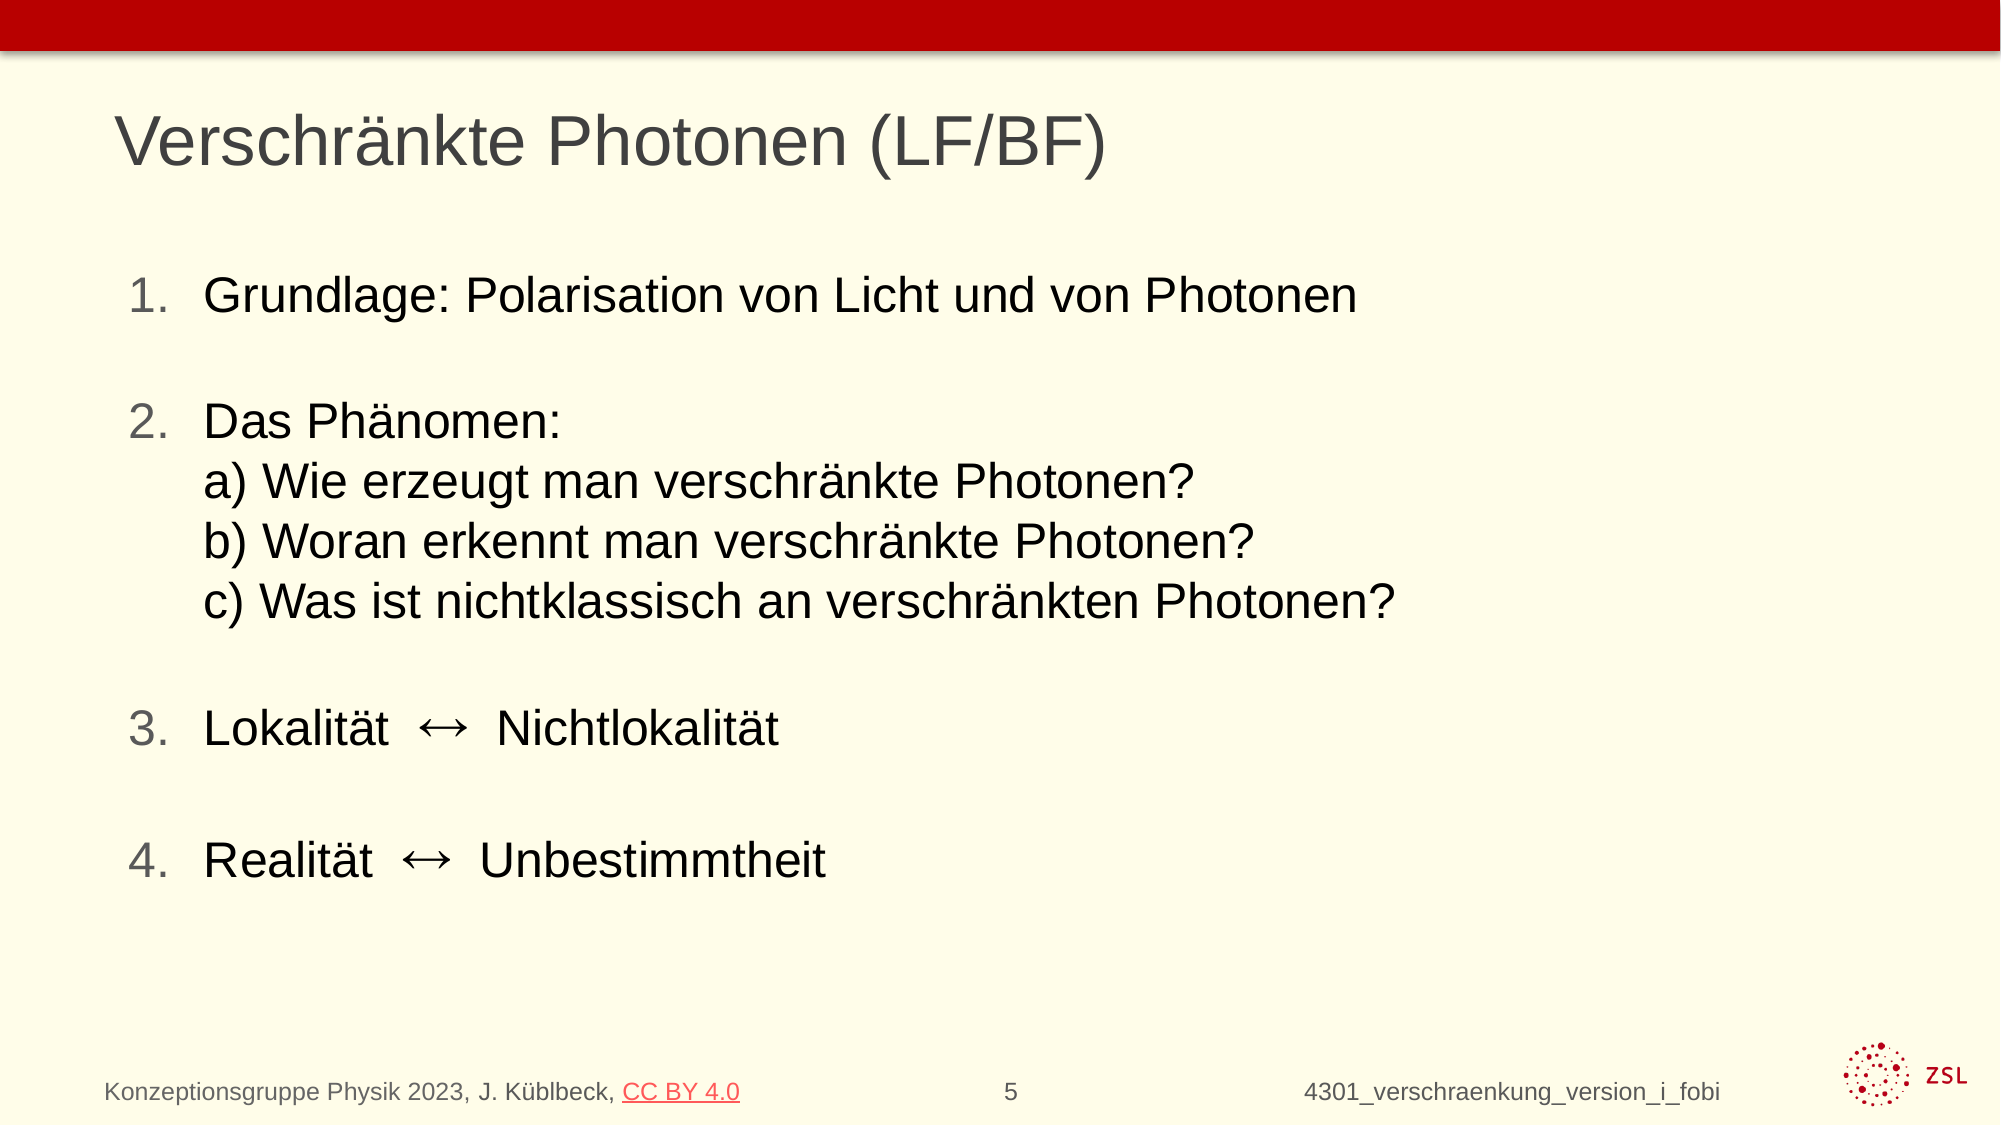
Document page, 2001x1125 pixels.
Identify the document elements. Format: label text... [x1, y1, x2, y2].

picture [1842, 1041, 1968, 1107]
text_box Grundlage: Polarisation von Licht und von Photonen Das Phänomen: a) Wie erzeugt man verschränkte Photonen? b) Woran erkennt man verschränkte Photonen? c) Was ist nichtklassisch an verschränkten Photonen? Lokalität  Nichtlokalität Realität  Unbestimmtheit [114, 255, 1650, 953]
title Verschränkte Photonen (LF/BF) [99, 90, 1900, 185]
